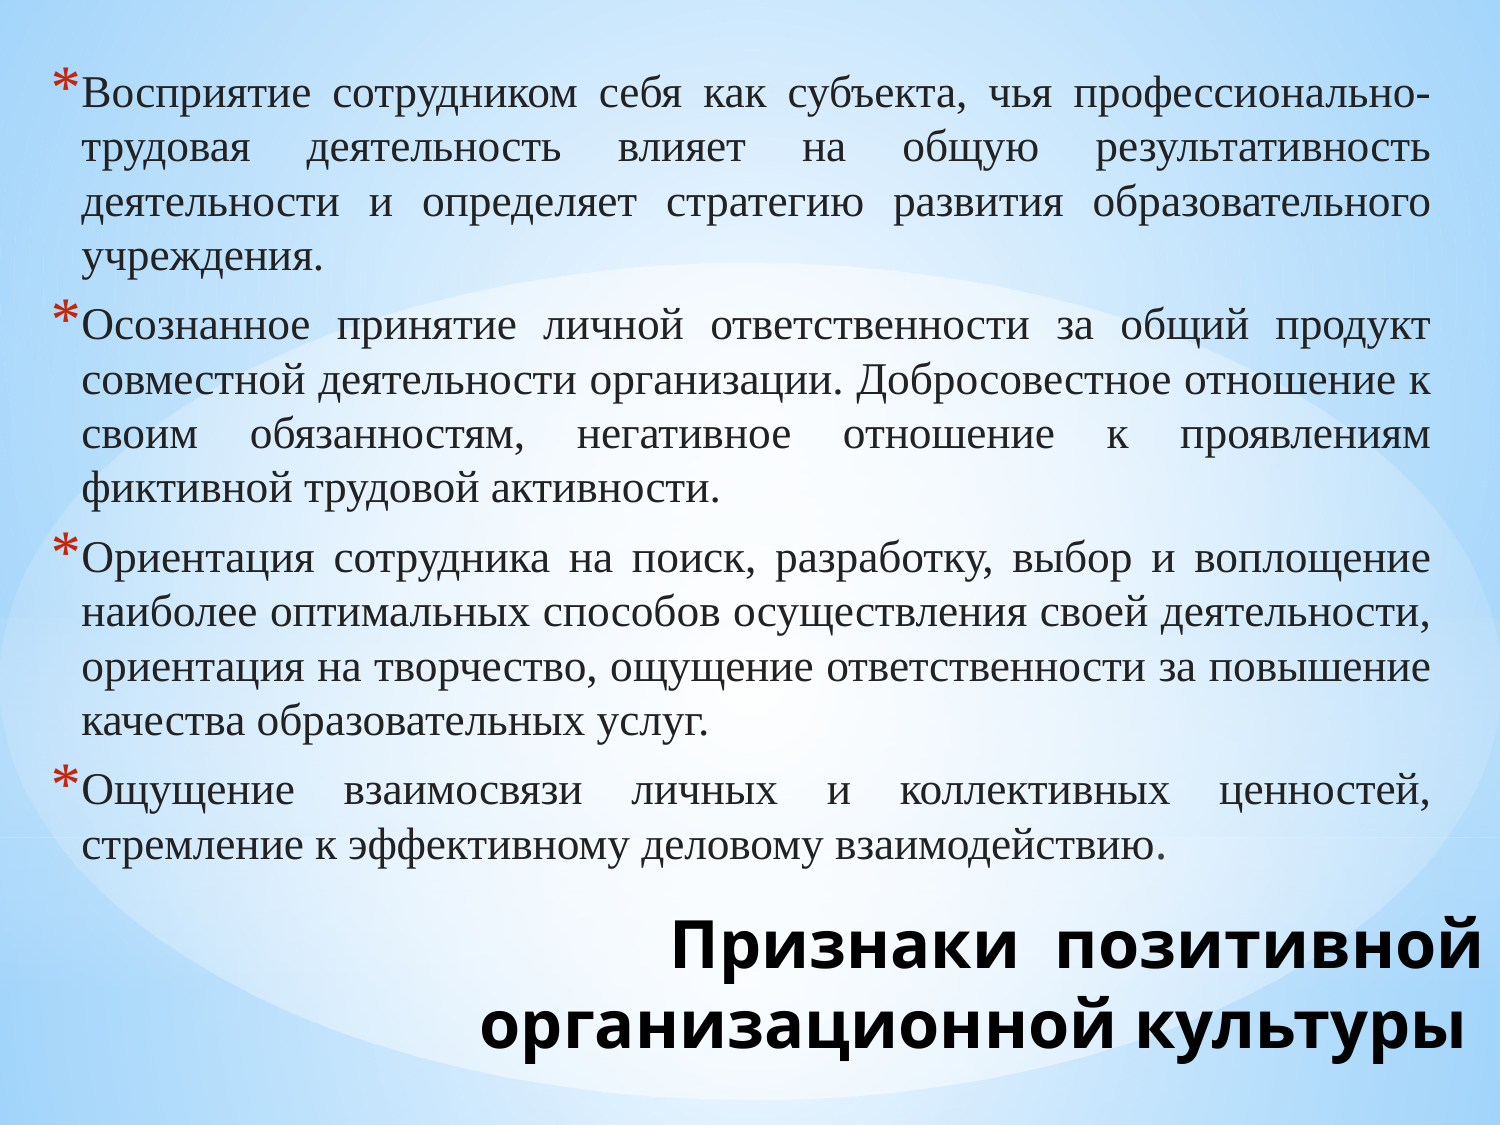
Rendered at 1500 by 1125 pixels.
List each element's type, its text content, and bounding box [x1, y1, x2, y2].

list Восприятие сотрудником себя как субъекта, чья профессионально-трудовая деятельность влияет на общую результативность деятельности и определяет стратегию развития образовательного учреждения. Осознанное принятие личной ответственности за общий продукт совместной деятельности организации. Добросовестное отношение к своим обязанностям, негативное отношение к проявлениям фиктивной трудовой активности. Ориентация сотрудника на поиск, разработку, выбор и воплощение наиболее оптимальных способов осуществления своей деятельности, ориентация на творчество, ощущение ответственности за повышение качества образовательных услуг. Ощущение взаимосвязи личных и коллективных ценностей, стремление к эффективному деловому взаимодействию. [29, 54, 1447, 882]
title Признаки позитивной организационной культуры [312, 894, 1500, 1125]
